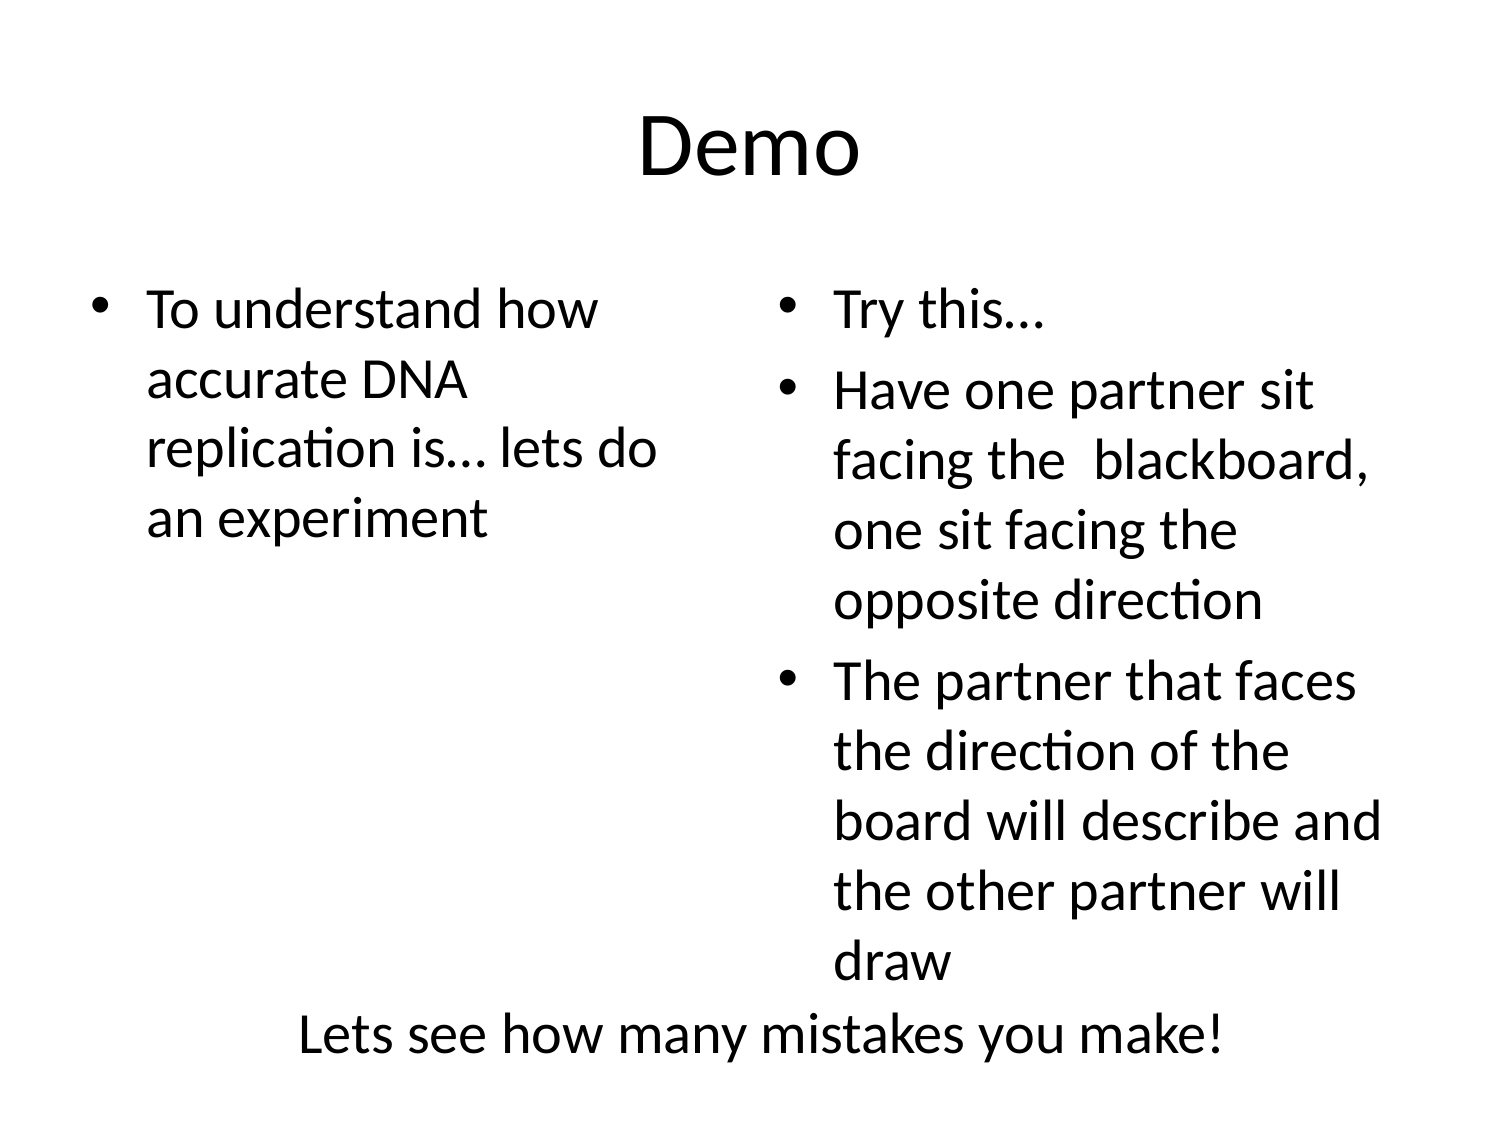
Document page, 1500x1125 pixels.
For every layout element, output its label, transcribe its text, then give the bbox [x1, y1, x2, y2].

text_box Lets see how many mistakes you make! [24, 987, 1500, 1073]
title Demo [75, 45, 1425, 233]
list Try this… Have one partner sit facing the blackboard, one sit facing the opposite direction The partner that faces the direction of the board will describe and the other partner will draw [762, 262, 1425, 987]
list To understand how accurate DNA replication is… lets do an experiment [75, 262, 738, 987]
